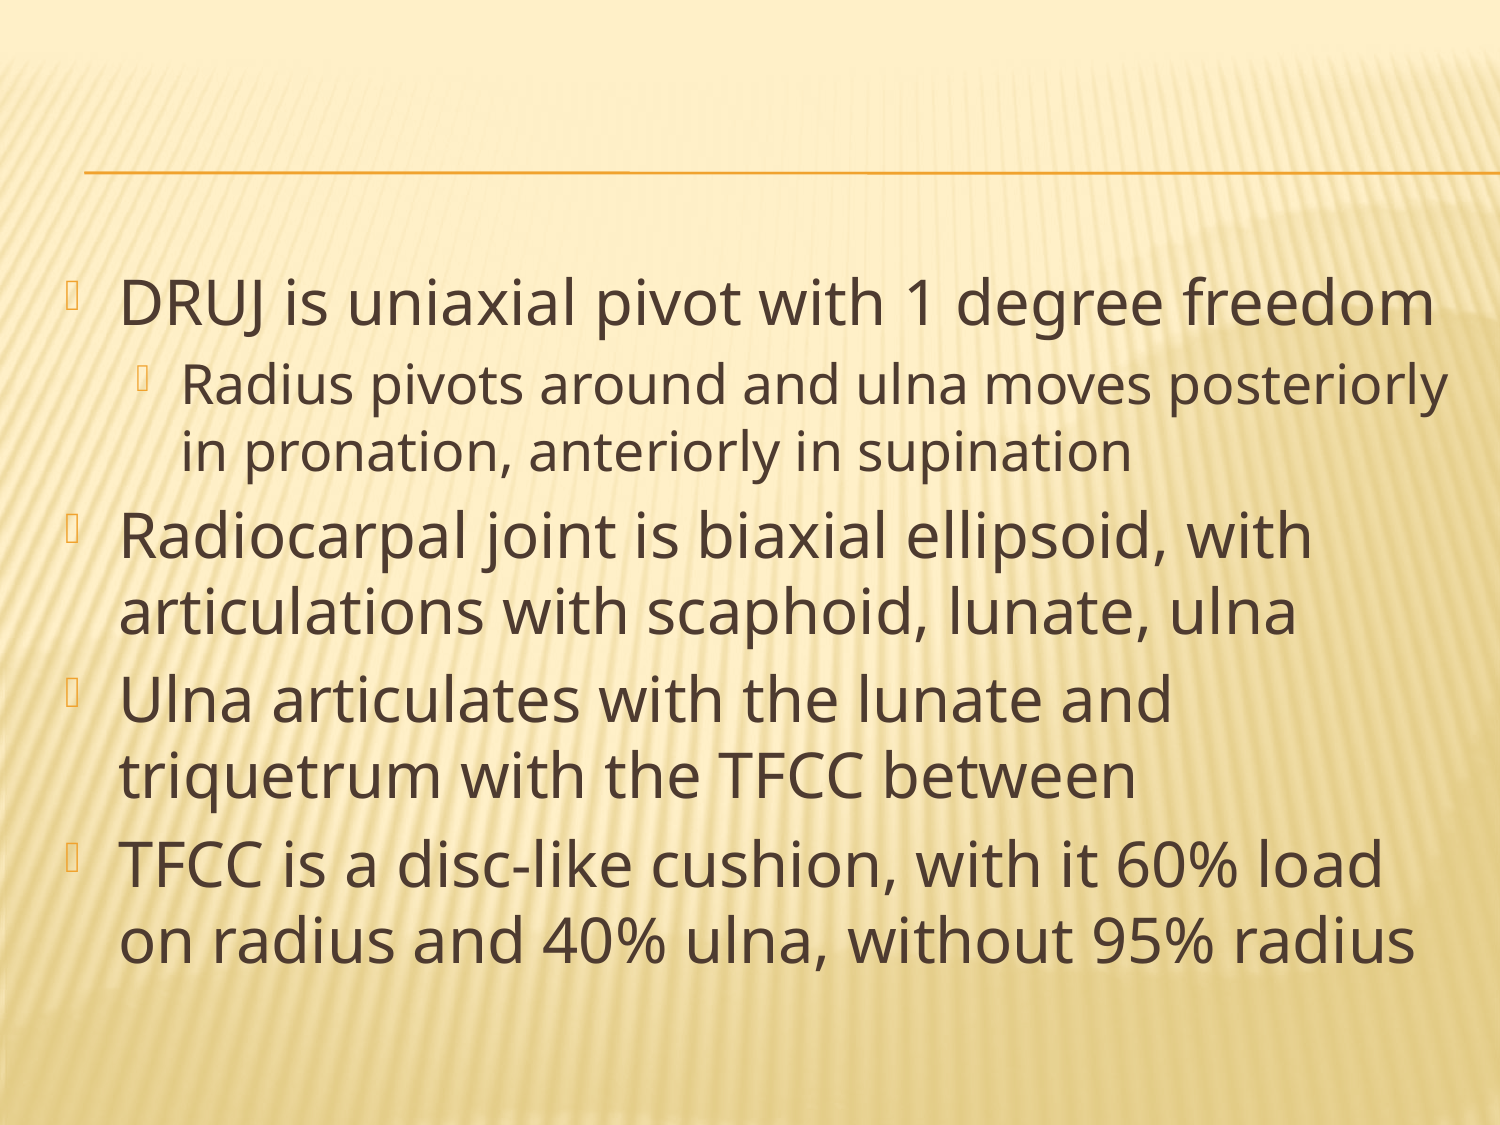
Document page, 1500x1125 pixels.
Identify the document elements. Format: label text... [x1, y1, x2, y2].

list DRUJ is uniaxial pivot with 1 degree freedom Radius pivots around and ulna moves posteriorly in pronation, anteriorly in supination Radiocarpal joint is biaxial ellipsoid, with articulations with scaphoid, lunate, ulna Ulna articulates with the lunate and triquetrum with the TFCC between TFCC is a disc-like cushion, with it 60% load on radius and 40% ulna, without 95% radius [50, 254, 1475, 998]
